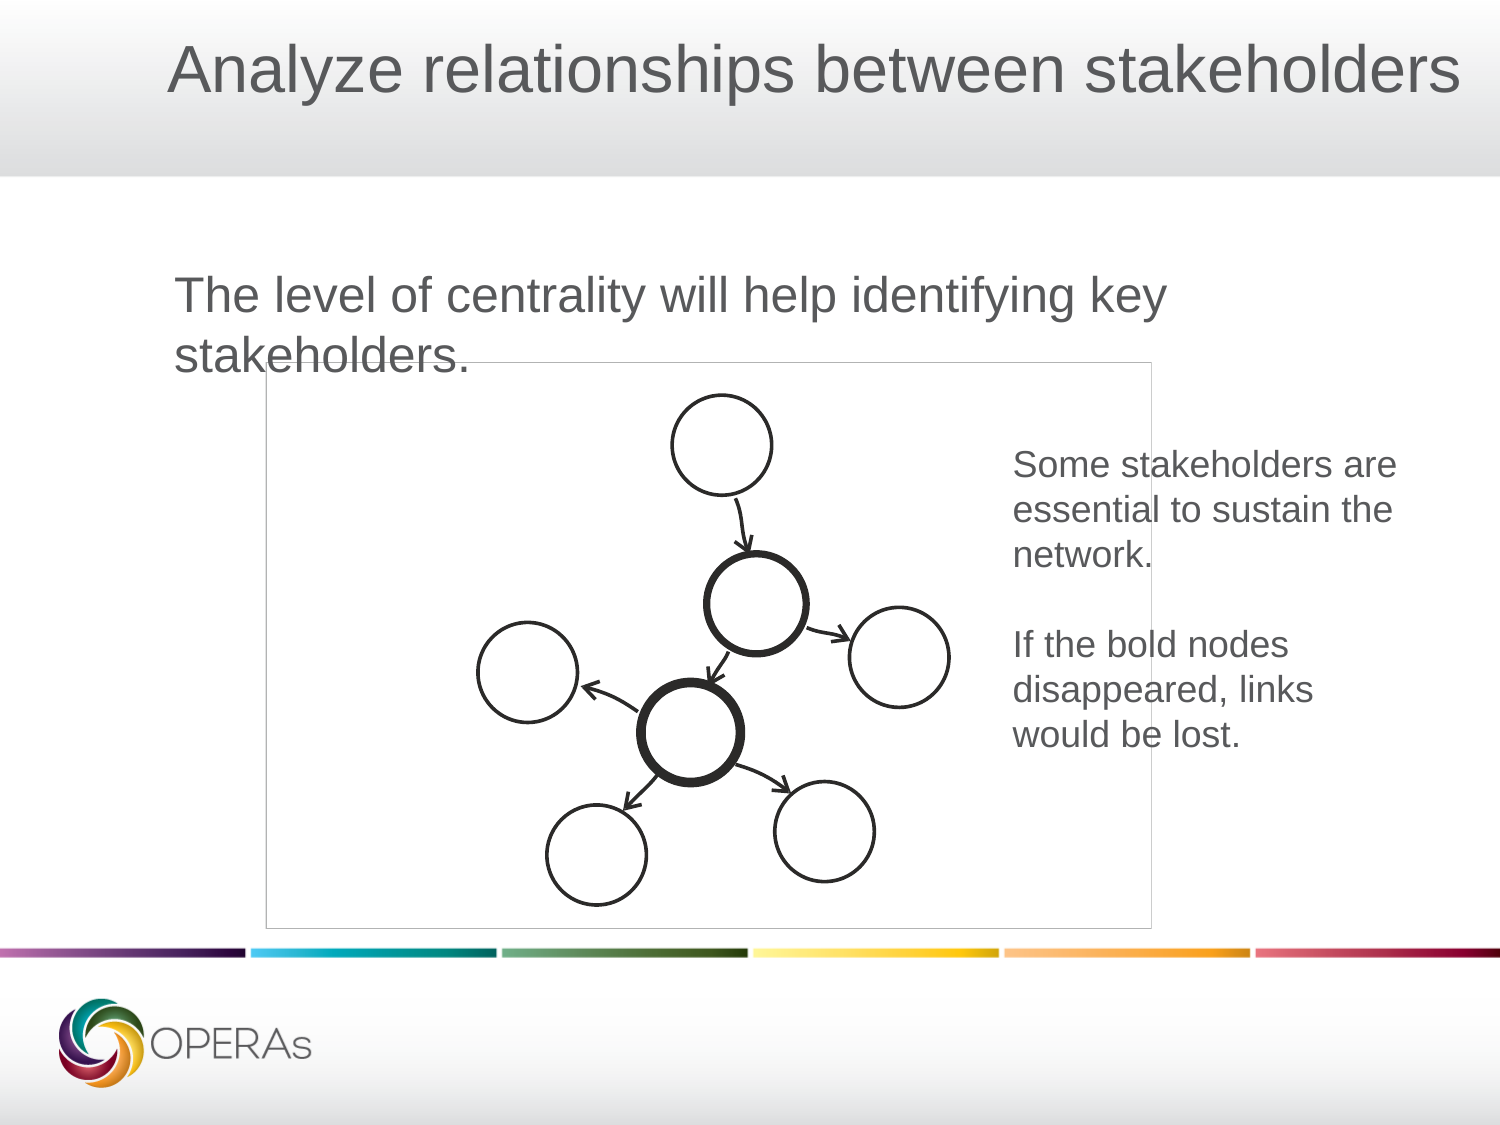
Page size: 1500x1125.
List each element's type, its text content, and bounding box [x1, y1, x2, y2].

text_box Some stakeholders are essential to sustain the network. If the bold nodes disappeared, links would be lost. [1155, 432, 1424, 763]
text_box The level of centrality will help identifying key stakeholders. [159, 255, 1376, 390]
title Analyze relationships between stakeholders [88, 30, 1464, 177]
picture [0, 0, 1500, 1125]
